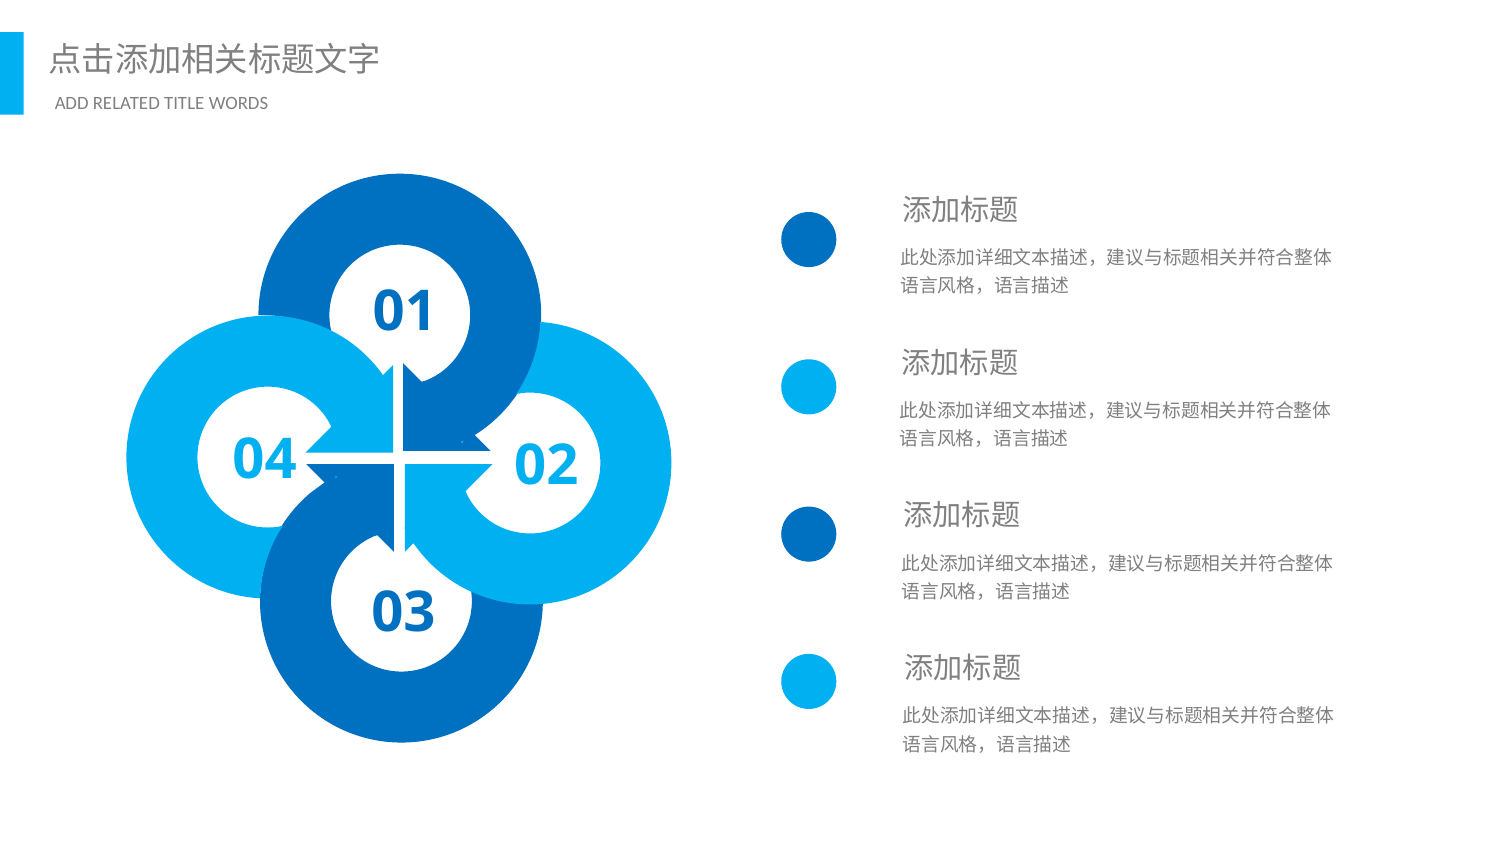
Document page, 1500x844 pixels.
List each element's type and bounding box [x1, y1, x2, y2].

text_box [780, 653, 1342, 778]
text_box [780, 195, 1340, 320]
text_box [258, 173, 542, 323]
text_box [126, 315, 394, 599]
text_box [780, 347, 1339, 473]
text_box [404, 321, 672, 605]
text_box [780, 500, 1341, 626]
text_box [259, 604, 544, 743]
